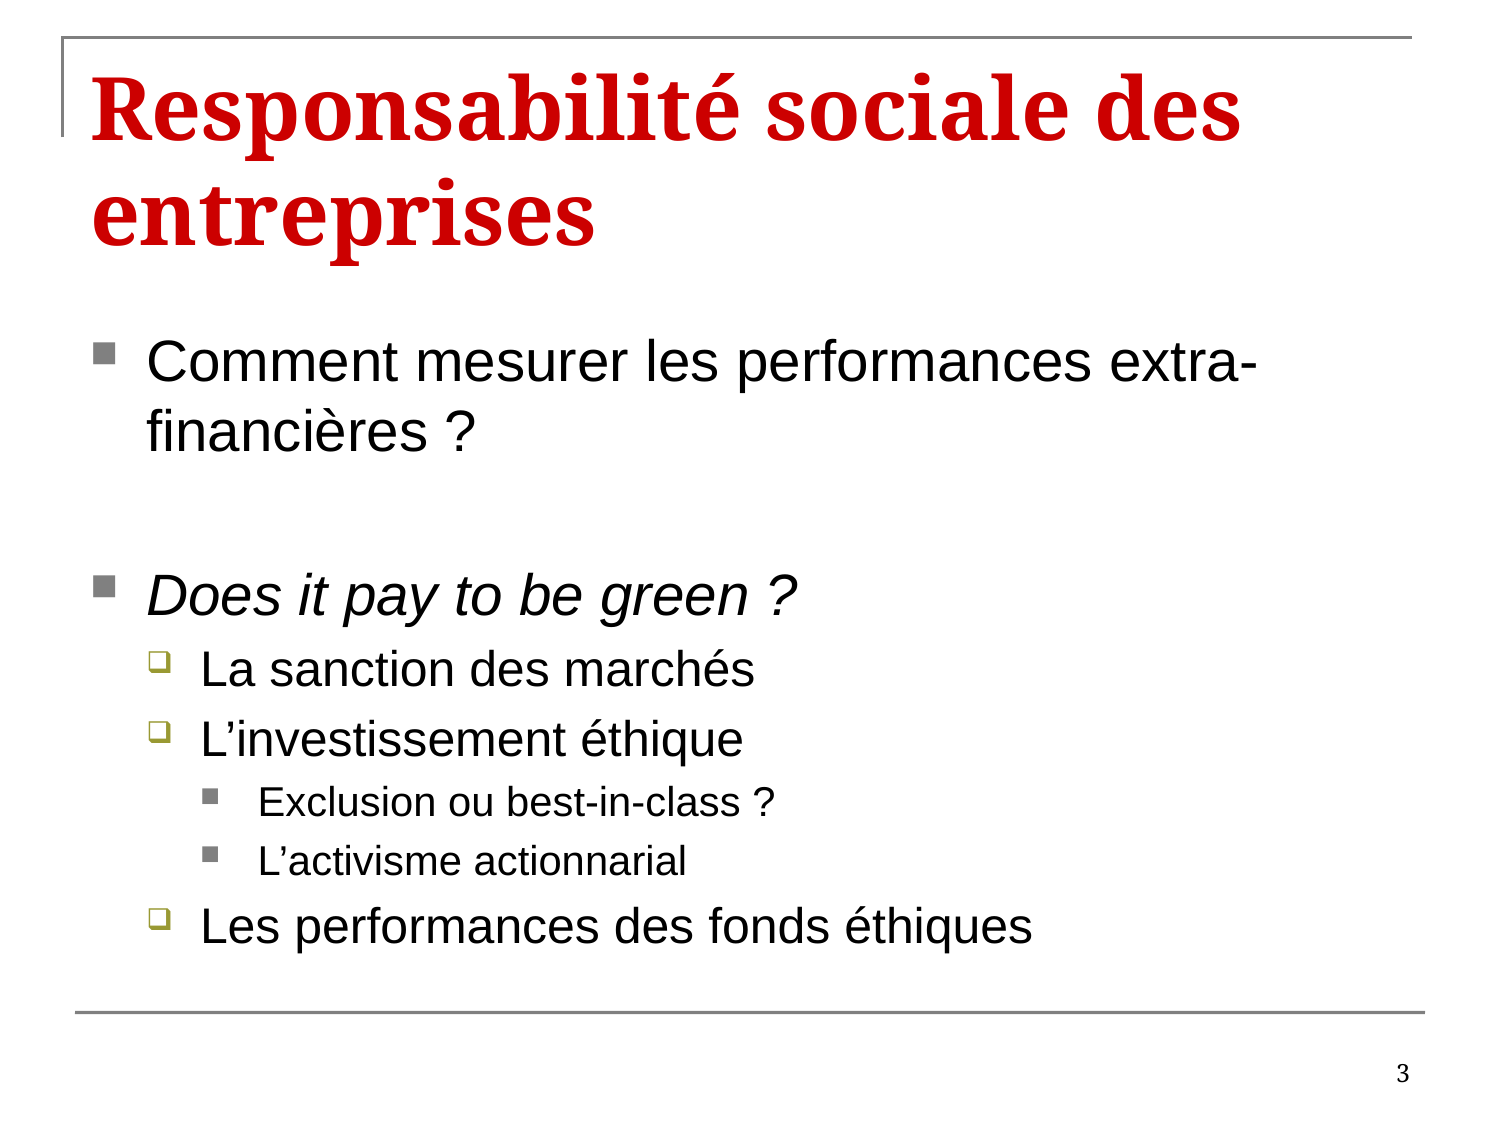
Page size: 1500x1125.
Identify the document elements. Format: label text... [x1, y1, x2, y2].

list Comment mesurer les performances extra-financières ? Does it pay to be green ? La sanction des marchés L’investissement éthique Exclusion ou best-in-class ? L’activisme actionnarial Les performances des fonds éthiques [75, 315, 1425, 1022]
slide_number 3 [1074, 1024, 1425, 1100]
title Responsabilité sociale des entreprises [75, 45, 1425, 233]
